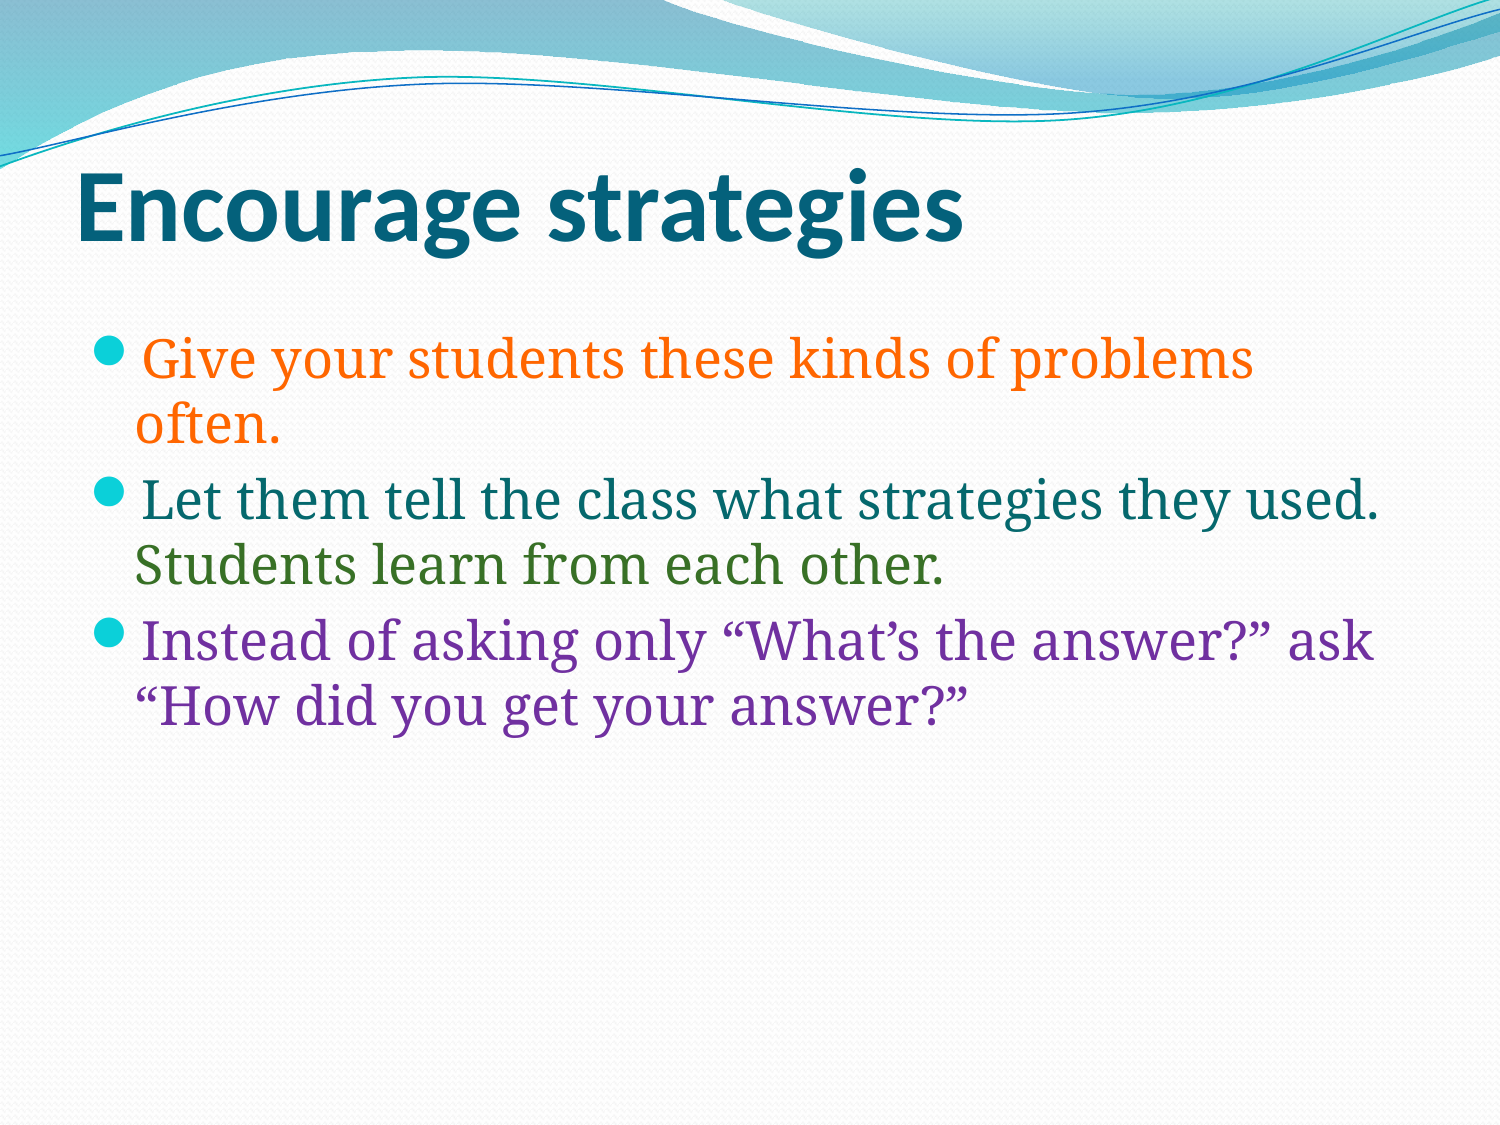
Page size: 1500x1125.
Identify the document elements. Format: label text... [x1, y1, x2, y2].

list Give your students these kinds of problems often. Let them tell the class what strategies they used. Students learn from each other. Instead of asking only “What’s the answer?” ask “How did you get your answer?” [75, 317, 1425, 1038]
title Encourage strategies [75, 115, 1425, 263]
